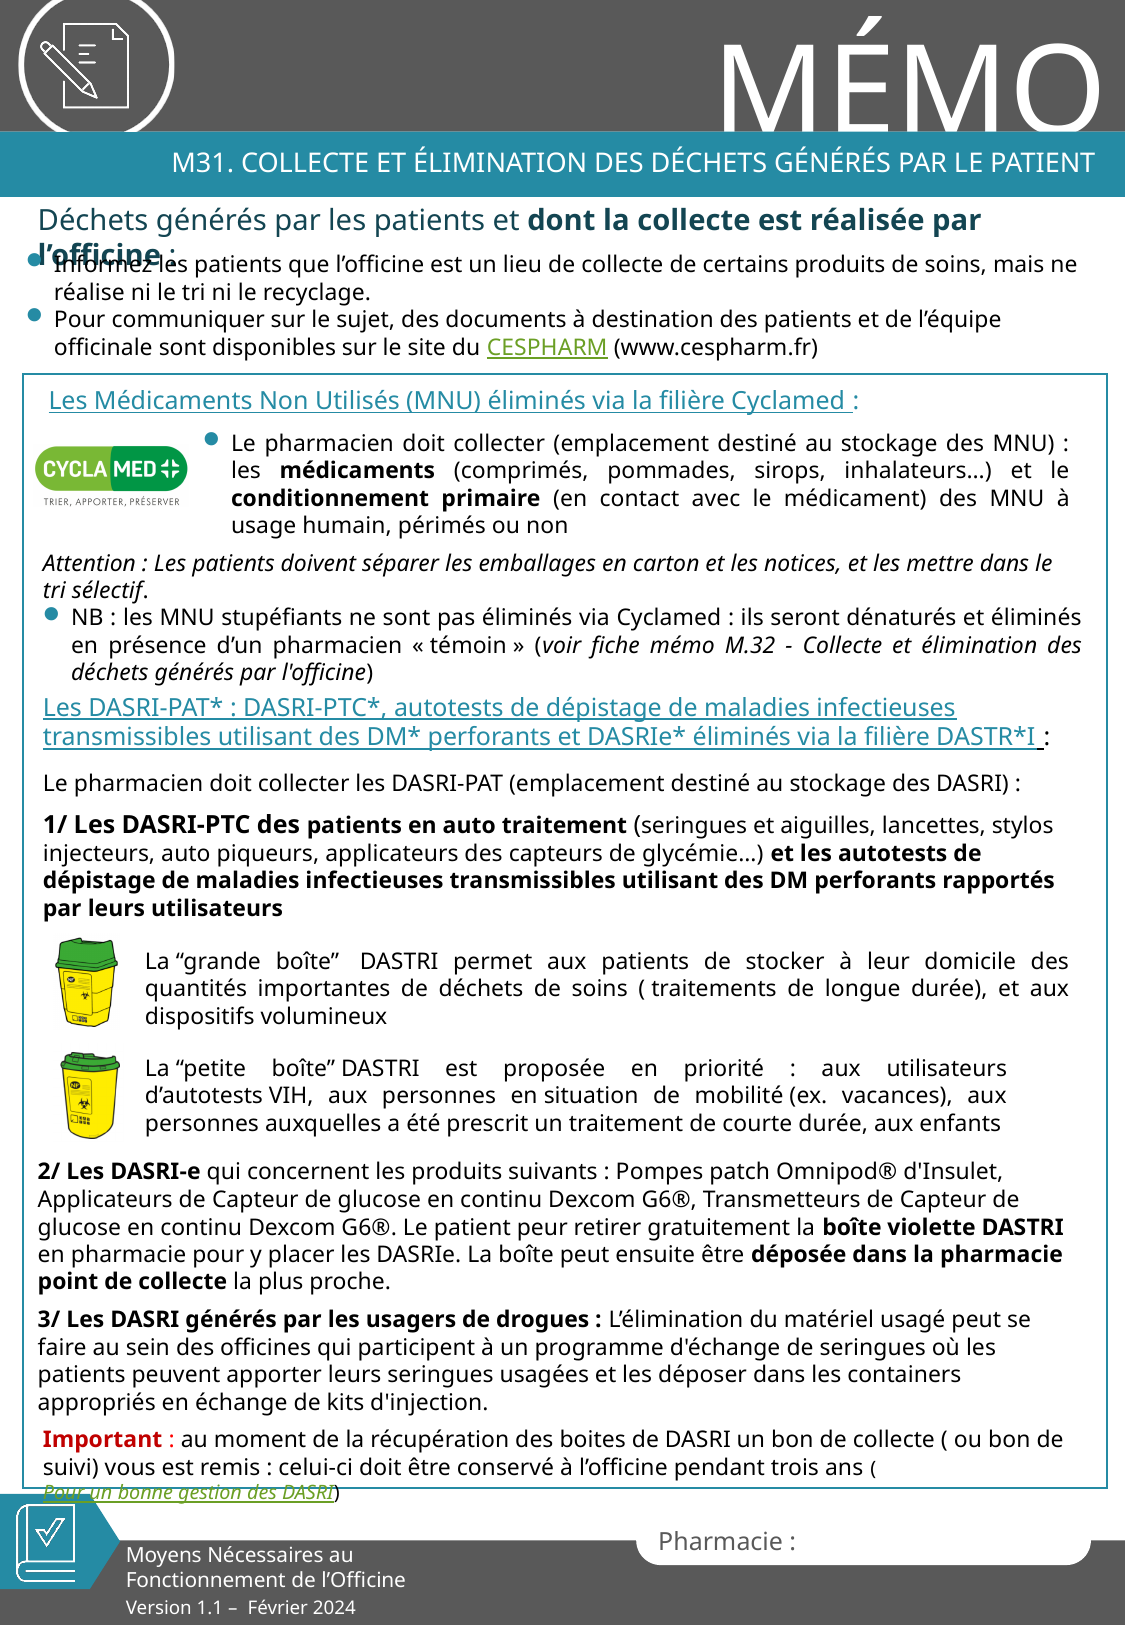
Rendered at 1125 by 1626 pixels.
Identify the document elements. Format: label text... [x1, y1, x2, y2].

picture [33, 444, 189, 507]
picture [16, 1504, 75, 1582]
picture [53, 1043, 124, 1142]
picture [18, 0, 175, 132]
text_box Les DASRI-PAT* : DASRI-PTC*, autotests de dépistage de maladies infectieuses transmissibles utilisant des DM* perforants et DASRIe* éliminés via la filière DASTR*I : Le pharmacien doit collecter les DASRI-PAT (emplacement destiné au stockage des DASRI) : 1/ Les DASRI-PTC des patients en auto traitement (seringues et aiguilles, lancettes, stylos injecteurs, auto piqueurs, applicateurs des capteurs de glycémie…) et les autotests de dépistage de maladies infectieuses transmissibles utilisant des DM perforants rapportés par leurs utilisateurs [28, 693, 1098, 928]
text_box [22, 1423, 28, 1489]
text_box 2/ Les DASRI-e qui concernent les produits suivants : Pompes patch Omnipod® d'Insulet, Applicateurs de Capteur de glucose en continu Dexcom G6®, Transmetteurs de Capteur de glucose en continu Dexcom G6®. Le patient peur retirer gratuitement la boîte violette DASTRI en pharmacie pour y placer les DASRIe. La boîte peut ensuite être déposée dans la pharmacie point de collecte la plus proche. [22, 1149, 1098, 1297]
picture [53, 933, 120, 1030]
text_box Déchets générés par les patients et dont la collecte est réalisée par l’officine : [22, 193, 1098, 242]
title M31. Collecte et élimination des déchets générés par le patient [28, 141, 1117, 187]
text_box Important : au moment de la récupération des boites de DASRI un bon de collecte ( ou bon de suivi) vous est remis : celui-ci doit être conservé à l’officine pendant trois ans (Pour un bonne gestion des DASRI) [28, 1417, 1108, 1514]
text_box 3/ Les DASRI générés par les usagers de drogues : L’élimination du matériel usagé peut se faire au sein des officines qui participent à un programme d'échange de seringues où les patients peuvent apporter leurs seringues usagées et les déposer dans les containers appropriés en échange de kits d'injection. [22, 1297, 1098, 1423]
text_box [22, 373, 1108, 1417]
text_box Attention : Les patients doivent séparer les emballages en carton et les notices, et les mettre dans le tri sélectif. NB : les MNU stupéfiants ne sont pas éliminés via Cyclamed : ils seront dénaturés et éliminés en présence d’un pharmacien « témoin » (voir fiche mémo M.32 - Collecte et élimination des déchets générés par l'officine) [28, 540, 1098, 693]
text_box Informez les patients que l’officine est un lieu de collecte de certains produits de soins, mais ne réalise ni le tri ni le recyclage. Pour communiquer sur le sujet, des documents à destination des patients et de l’équipe officinale sont disponibles sur le site du CESPHARM (www.cespharm.fr) [11, 242, 1117, 371]
